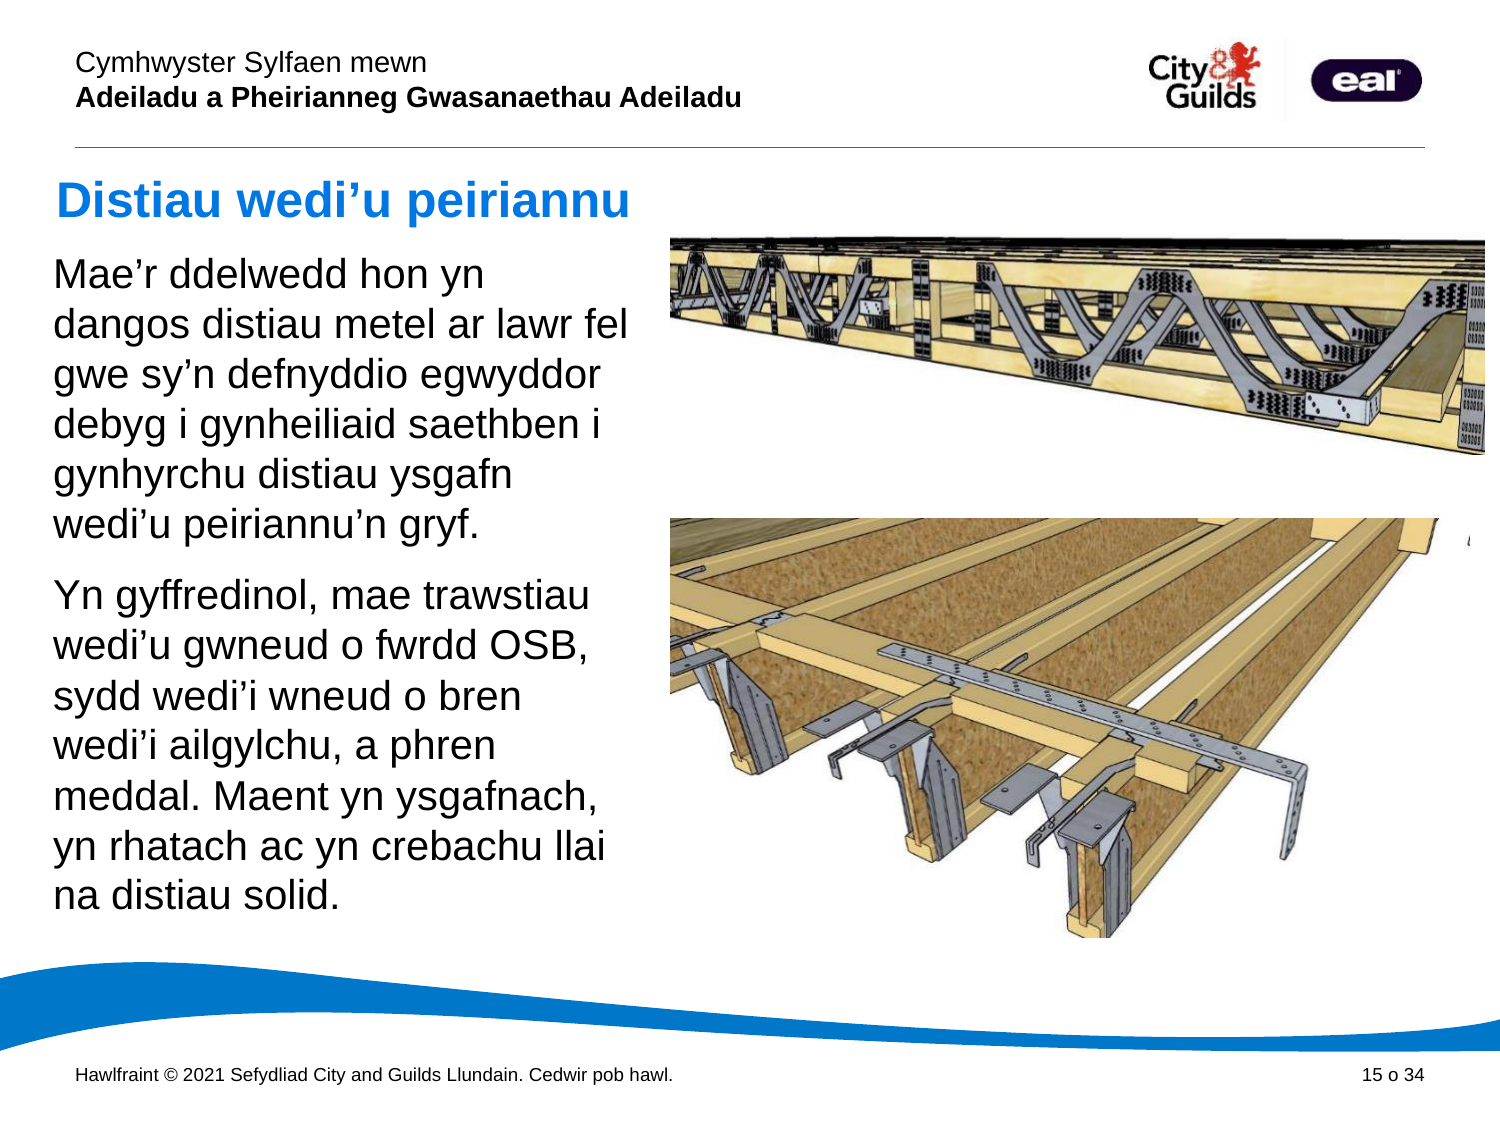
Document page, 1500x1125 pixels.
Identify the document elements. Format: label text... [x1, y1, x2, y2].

picture [669, 518, 1471, 938]
list Mae’r ddelwedd hon yn dangos distiau metel ar lawr fel gwe sy’n defnyddio egwyddor debyg i gynheiliaid saethben i gynhyrchu distiau ysgafn wedi’u peiriannu’n gryf. Yn gyffredinol, mae trawstiau wedi’u gwneud o fwrdd OSB, sydd wedi’i wneud o bren wedi’i ailgylchu, a phren meddal. Maent yn ysgafnach, yn rhatach ac yn crebachu llai na distiau solid. [52, 246, 633, 953]
picture [1149, 38, 1422, 121]
title Distiau wedi’u peiriannu [55, 167, 1407, 231]
picture [669, 184, 1485, 455]
